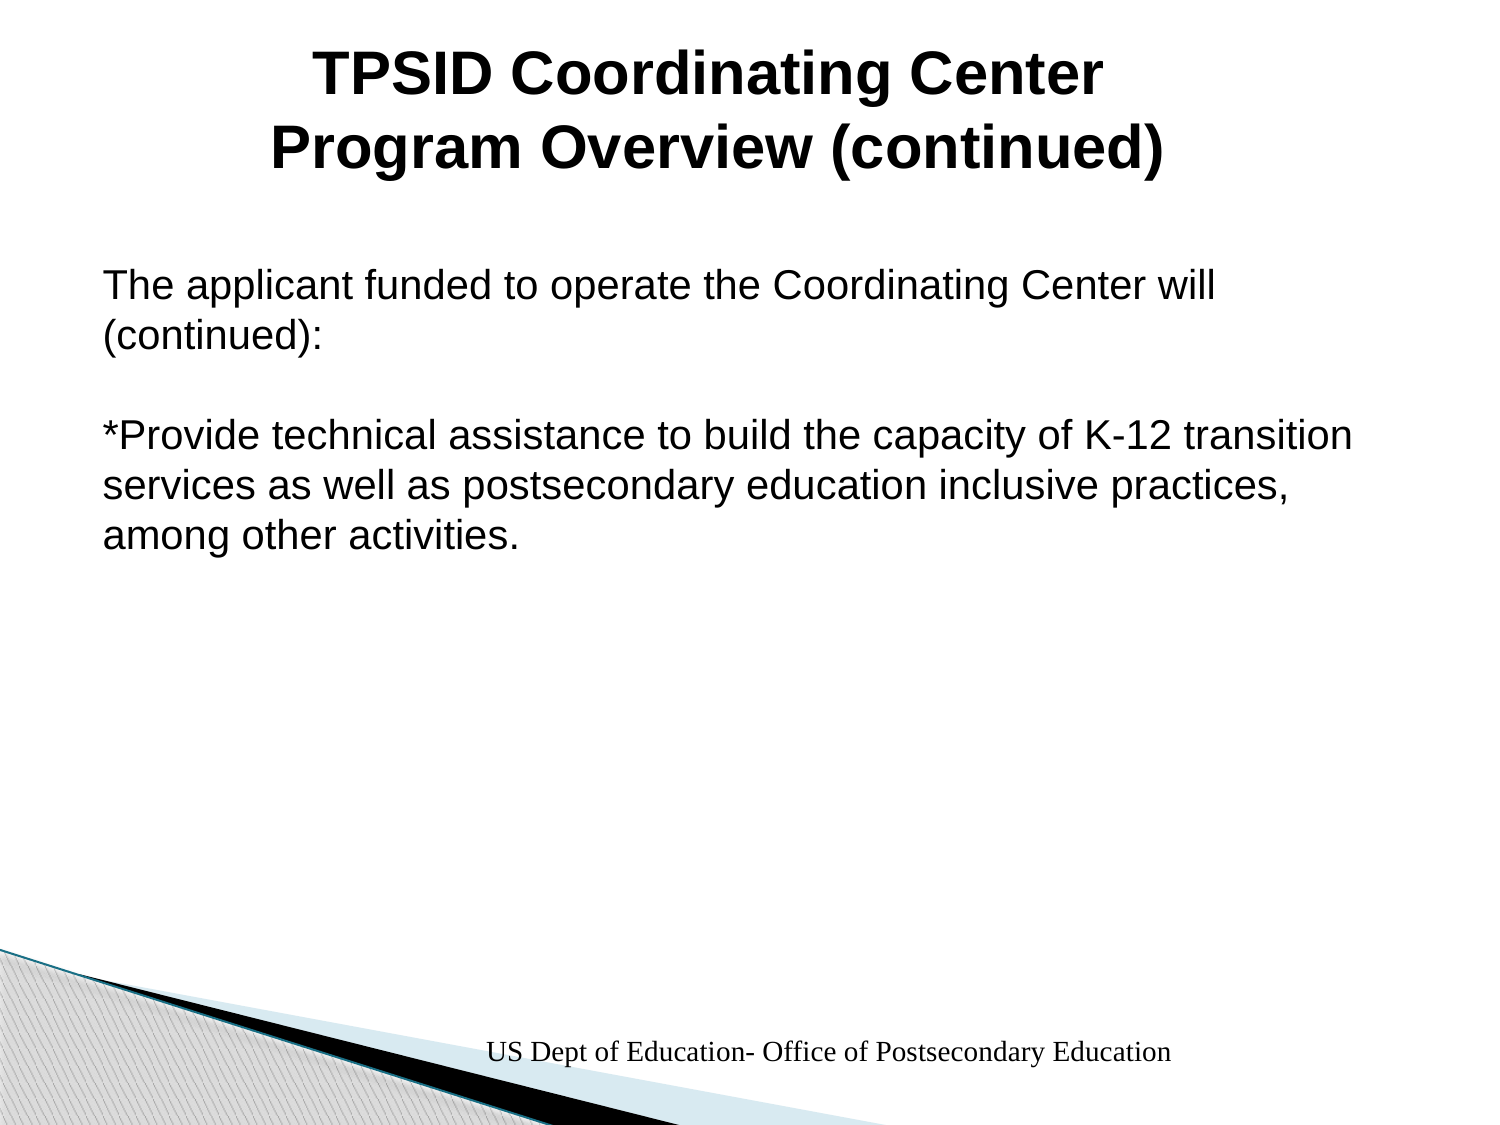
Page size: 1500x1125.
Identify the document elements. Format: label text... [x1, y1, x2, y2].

footer US Dept of Education- Office of Postsecondary Education [350, 999, 1188, 1075]
list The applicant funded to operate the Coordinating Center will (continued): *Provide technical assistance to build the capacity of K-12 transition services as well as postsecondary education inclusive practices, among other activities. [87, 200, 1438, 838]
title TPSID Coordinating Center Program Overview (continued) [5, 24, 1431, 189]
